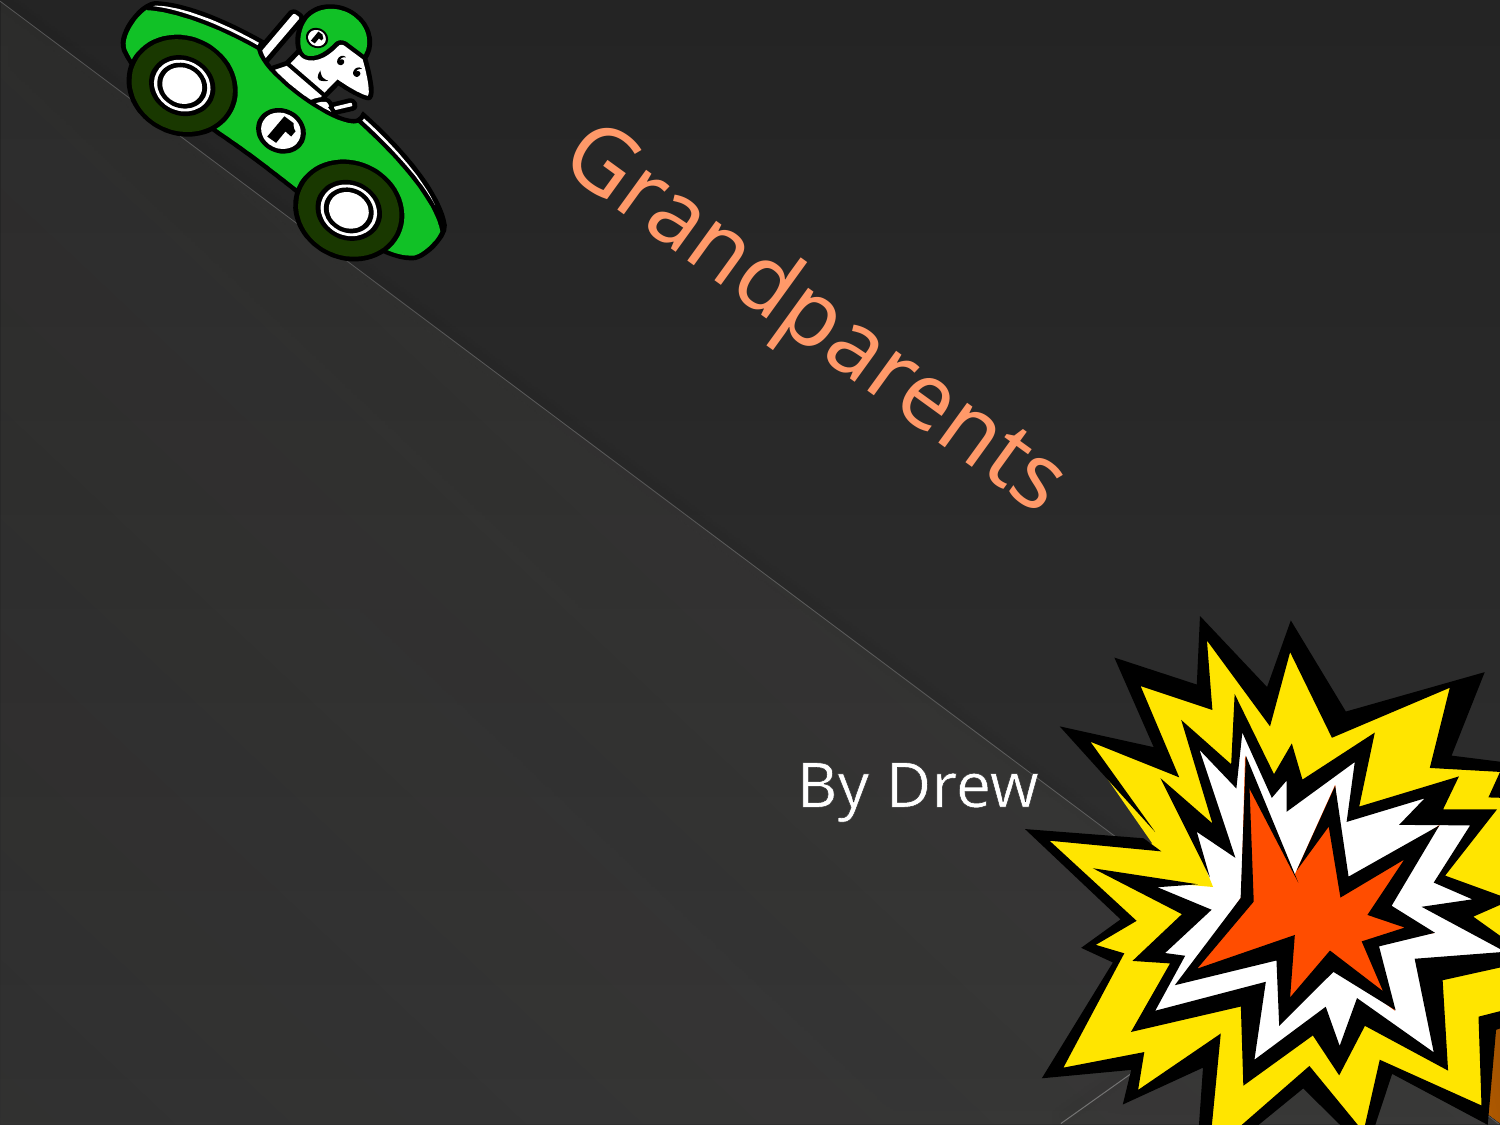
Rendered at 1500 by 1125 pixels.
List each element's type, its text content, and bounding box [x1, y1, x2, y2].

picture [1024, 612, 1500, 1125]
picture [112, 0, 496, 213]
title Grandparents [498, 0, 1147, 557]
subtitle By Drew [0, 737, 1015, 1025]
